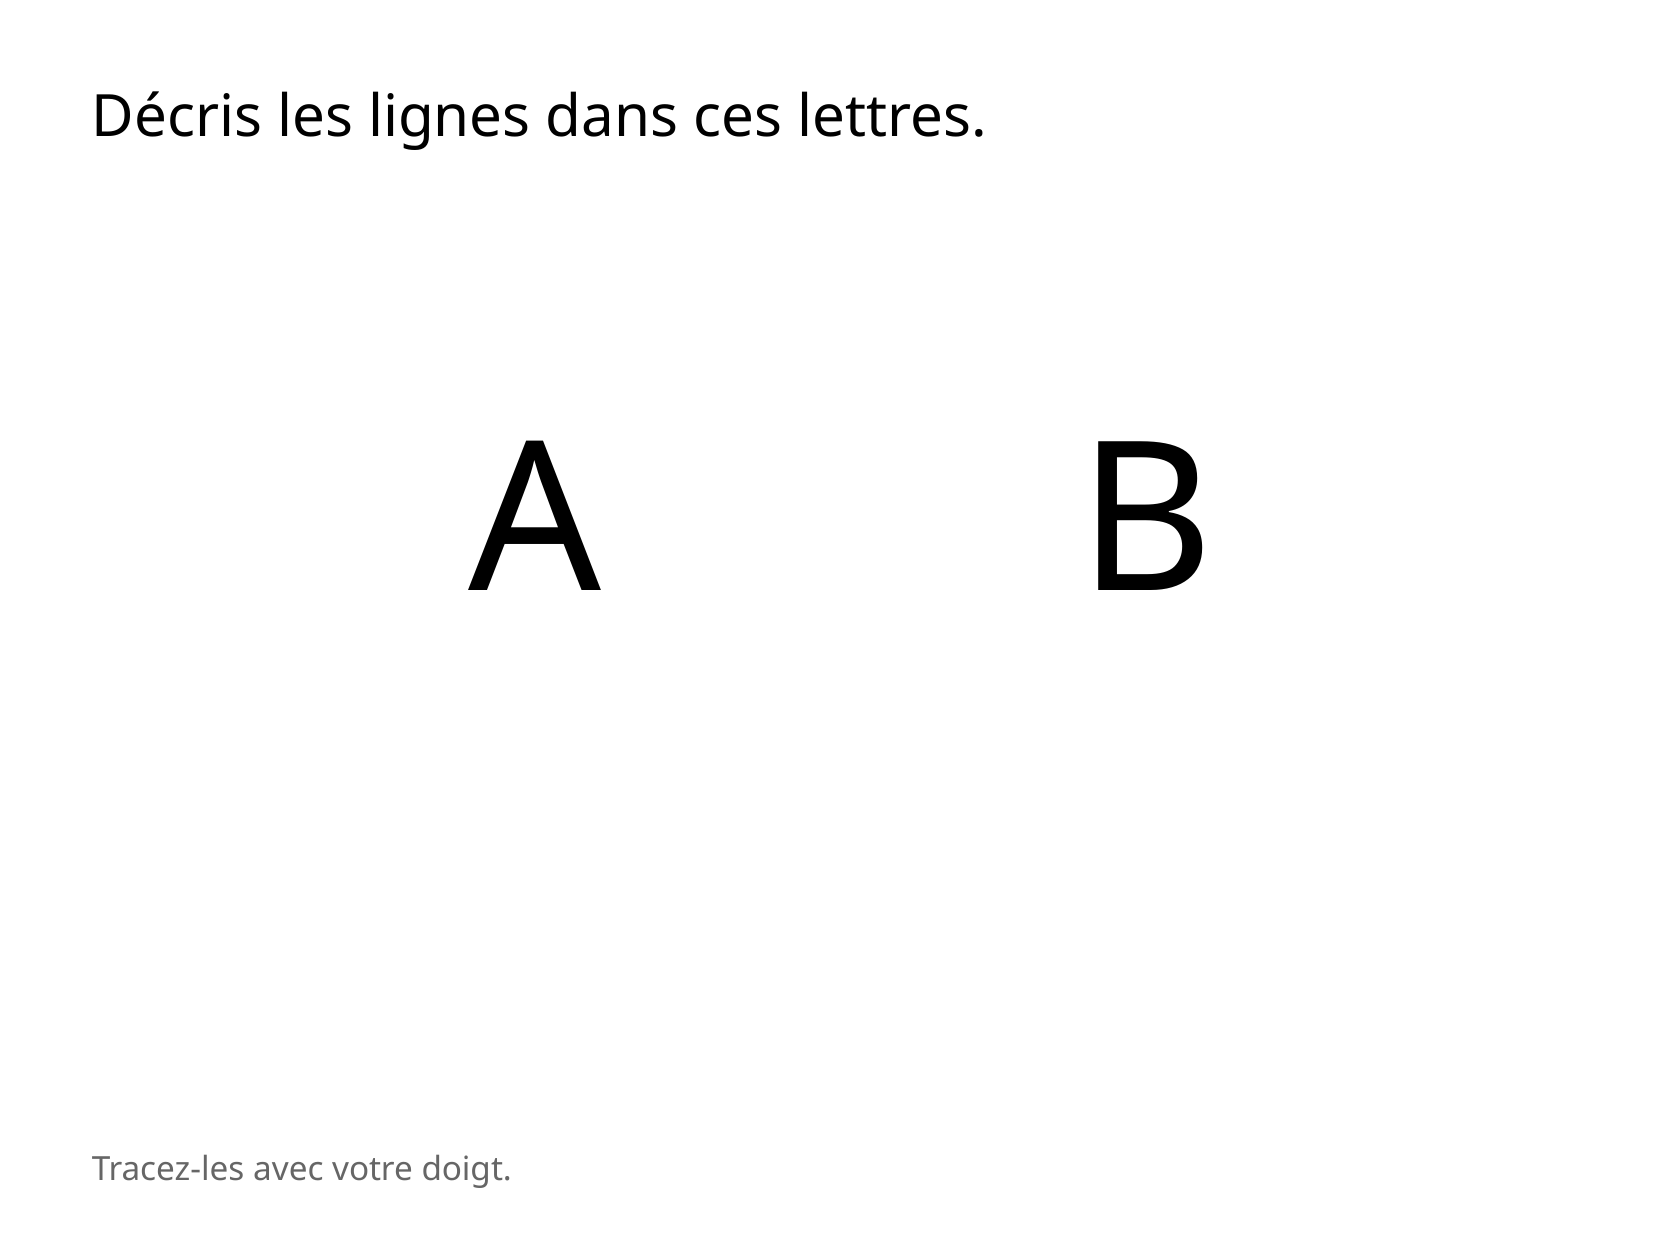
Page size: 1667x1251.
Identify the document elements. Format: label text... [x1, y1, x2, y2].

text_box Tracez-les avec votre doigt. [77, 1139, 889, 1195]
text_box Décris les lignes dans ces lettres. [77, 70, 1040, 156]
text_box A [440, 375, 631, 640]
text_box B [1063, 375, 1219, 640]
